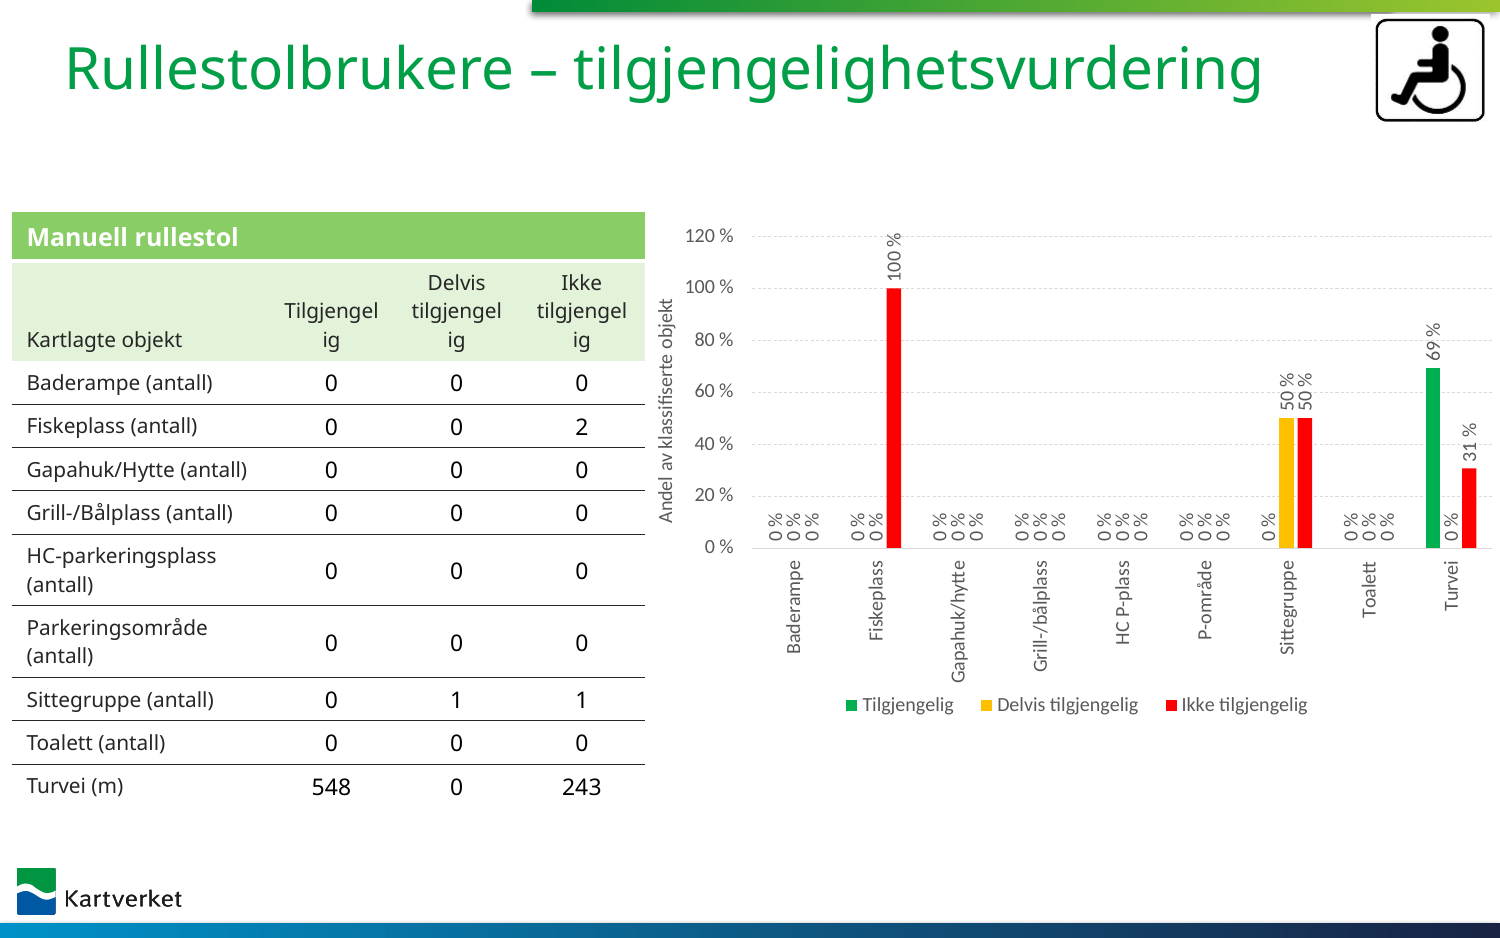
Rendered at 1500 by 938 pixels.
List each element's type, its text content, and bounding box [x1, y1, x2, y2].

table_cell 0 [394, 606, 519, 677]
table_cell Parkeringsområde (antall) [12, 606, 269, 677]
table_cell Turvei (m) [12, 765, 269, 807]
table_cell 548 [269, 765, 394, 807]
table_cell 0 [269, 405, 394, 447]
table_cell 0 [394, 361, 519, 404]
table_cell 0 [394, 491, 519, 534]
table_cell Grill-/Bålplass (antall) [12, 491, 269, 534]
table_cell Toalett (antall) [12, 721, 269, 764]
table_cell 0 [269, 361, 394, 404]
picture [1371, 13, 1491, 127]
table_cell Kartlagte objekt [12, 263, 269, 361]
table_cell 2 [519, 405, 638, 447]
table_cell Tilgjengelig [269, 263, 394, 361]
table_cell 0 [519, 721, 645, 764]
table_cell 0 [394, 721, 519, 764]
table_cell Ikke tilgjengelig [519, 263, 638, 361]
table_cell 1 [394, 678, 519, 720]
table_cell Delvis tilgjengelig [394, 263, 519, 361]
table_cell 0 [269, 606, 394, 677]
table_cell 0 [269, 678, 394, 720]
text_box Rullestolbrukere – tilgjengelighetsvurdering [49, 12, 1372, 109]
table_cell 0 [519, 448, 638, 490]
table_cell Sittegruppe (antall) [12, 678, 269, 720]
table_cell 243 [519, 765, 645, 807]
table_cell 0 [394, 448, 519, 490]
table_cell 0 [269, 721, 394, 764]
table_cell 0 [269, 491, 394, 534]
table_cell 0 [519, 491, 638, 534]
table_cell 0 [394, 405, 519, 447]
table_header Manuell rullestol [12, 212, 645, 259]
table_cell 0 [394, 765, 519, 807]
table_cell 0 [269, 448, 394, 490]
table_cell 0 [519, 361, 638, 404]
table_cell Gapahuk/Hytte (antall) [12, 448, 269, 490]
table_cell Fiskeplass (antall) [12, 405, 269, 447]
table_cell Baderampe (antall) [12, 361, 269, 404]
table_cell HC-parkeringsplass (antall) [12, 535, 269, 605]
table_cell 0 [519, 606, 638, 677]
table_cell 1 [519, 678, 638, 720]
table_cell 0 [519, 535, 638, 605]
table_cell 0 [269, 535, 394, 605]
picture [643, 218, 1500, 728]
table_cell 0 [394, 535, 519, 605]
